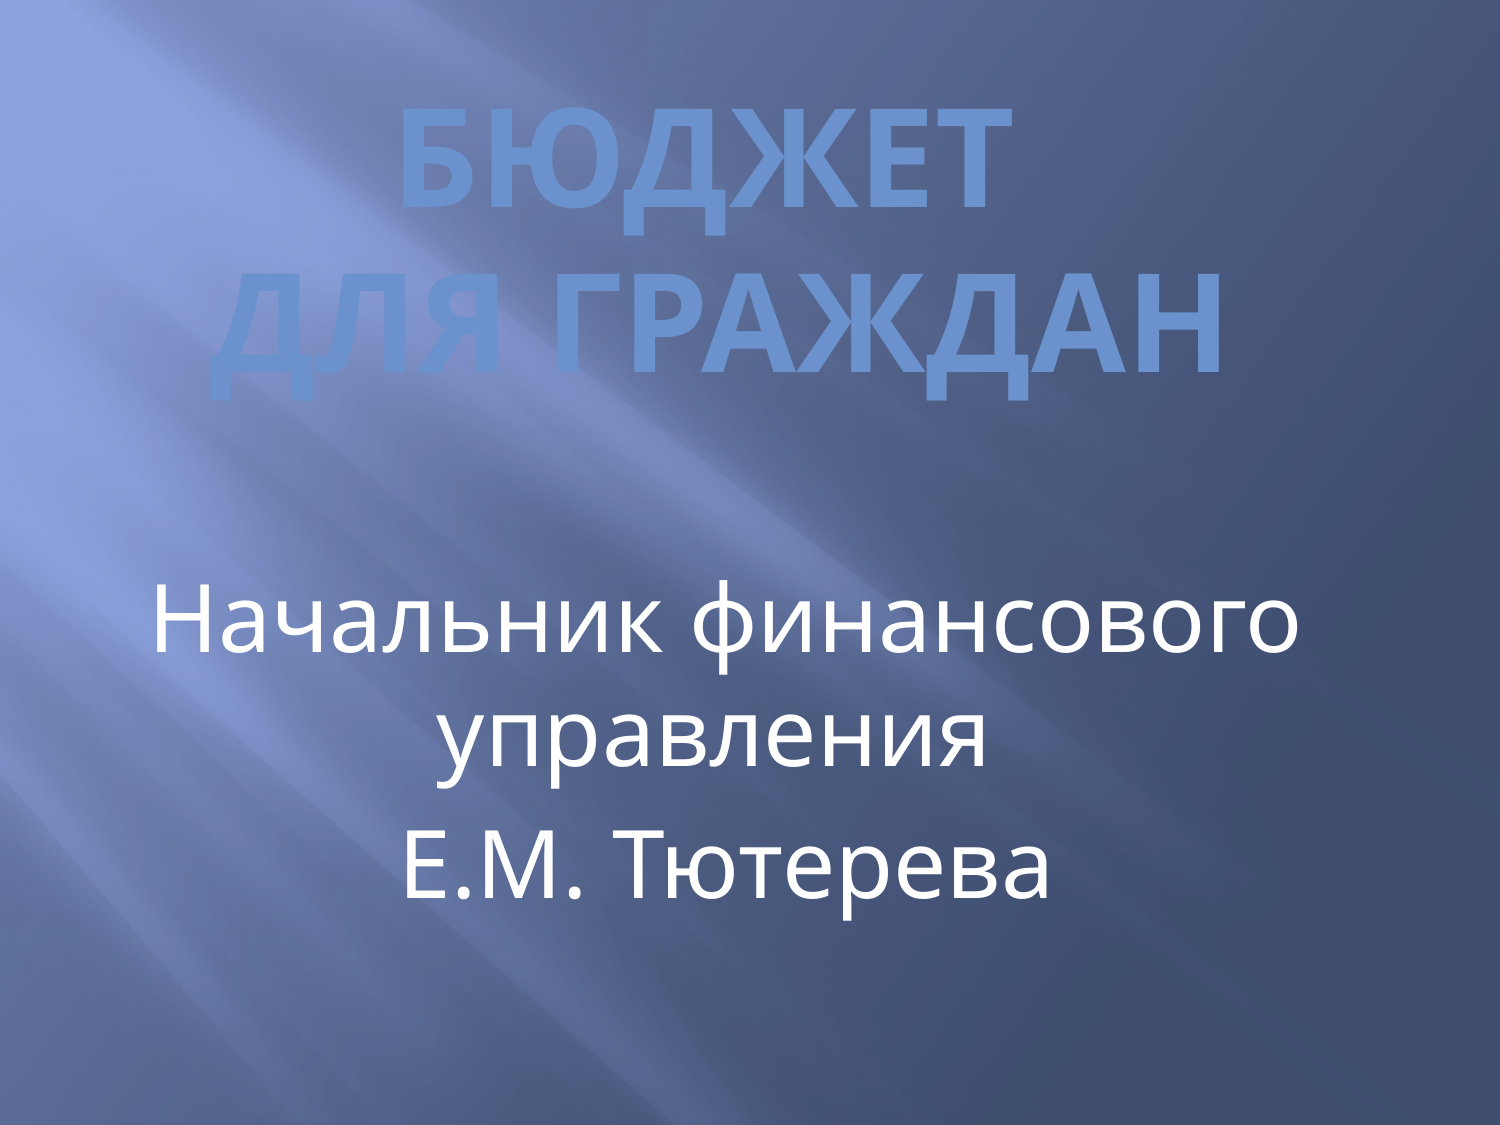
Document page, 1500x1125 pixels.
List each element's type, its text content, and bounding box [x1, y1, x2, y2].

title БЮДЖЕТ ДЛЯ ГРАЖДАН [17, 99, 1425, 400]
list Начальник финансового управления Е.М. Тютерева [17, 550, 1425, 941]
